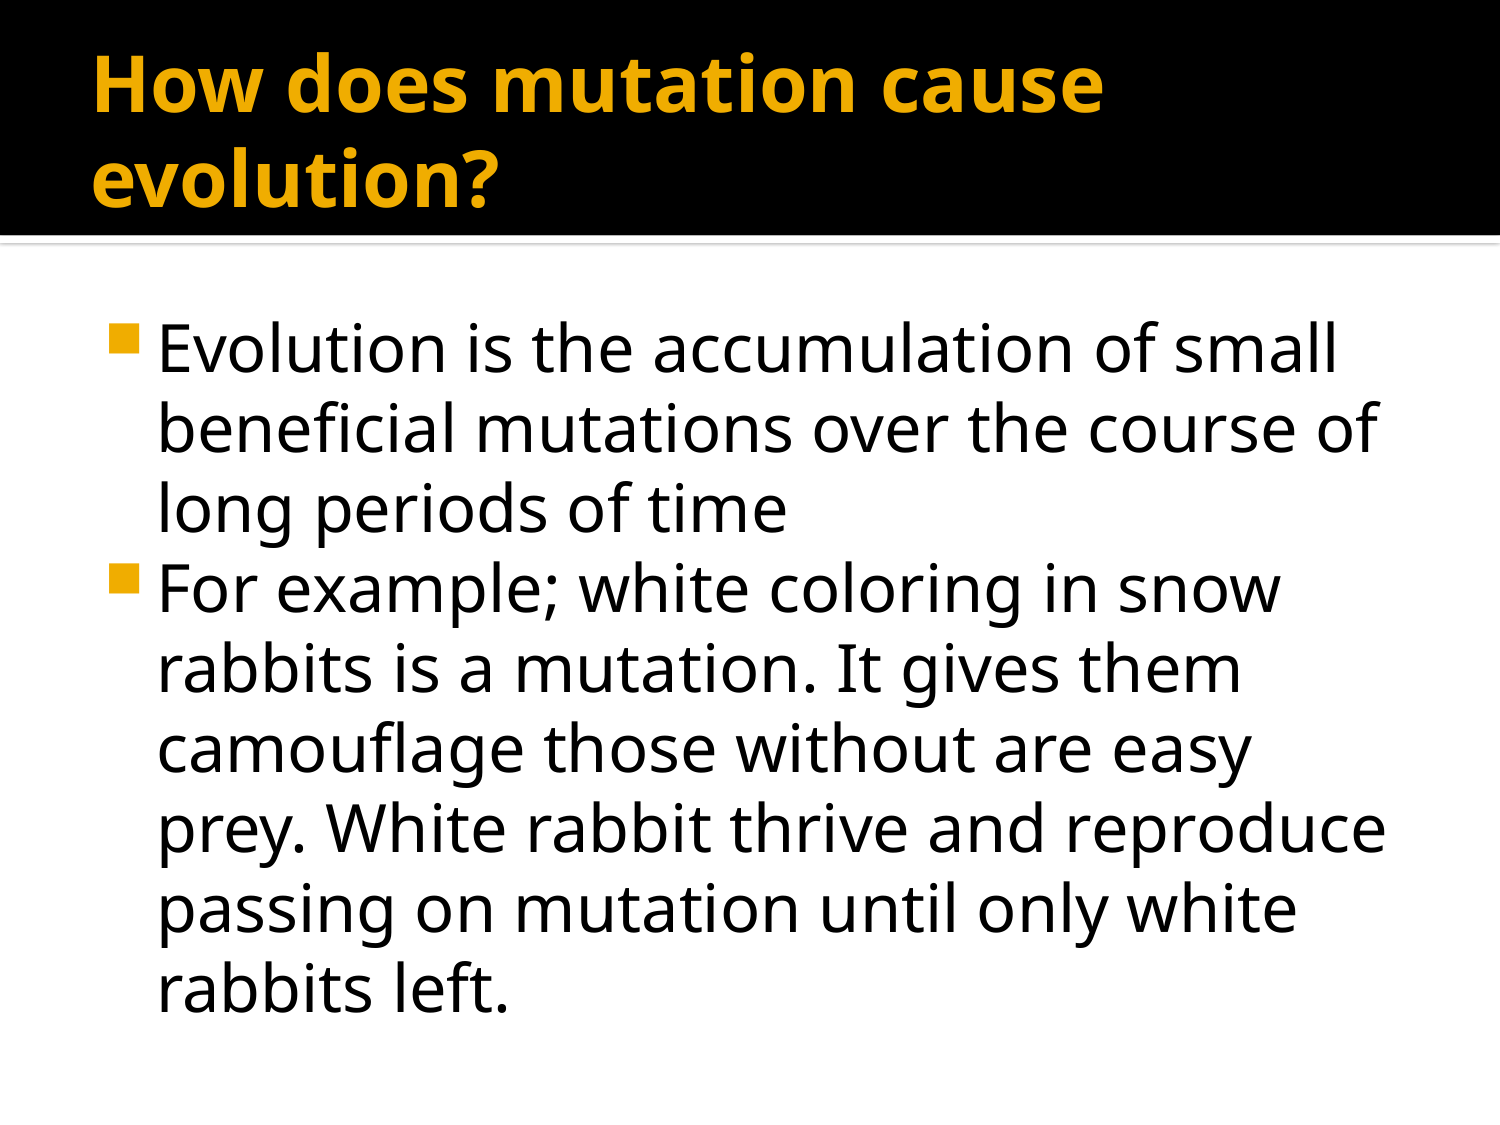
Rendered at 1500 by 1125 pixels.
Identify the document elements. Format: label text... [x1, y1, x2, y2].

list Evolution is the accumulation of small beneficial mutations over the course of long periods of time For example; white coloring in snow rabbits is a mutation. It gives them camouflage those without are easy prey. White rabbit thrive and reproduce passing on mutation until only white rabbits left. [75, 291, 1425, 1050]
title How does mutation cause evolution? [75, 25, 1425, 231]
